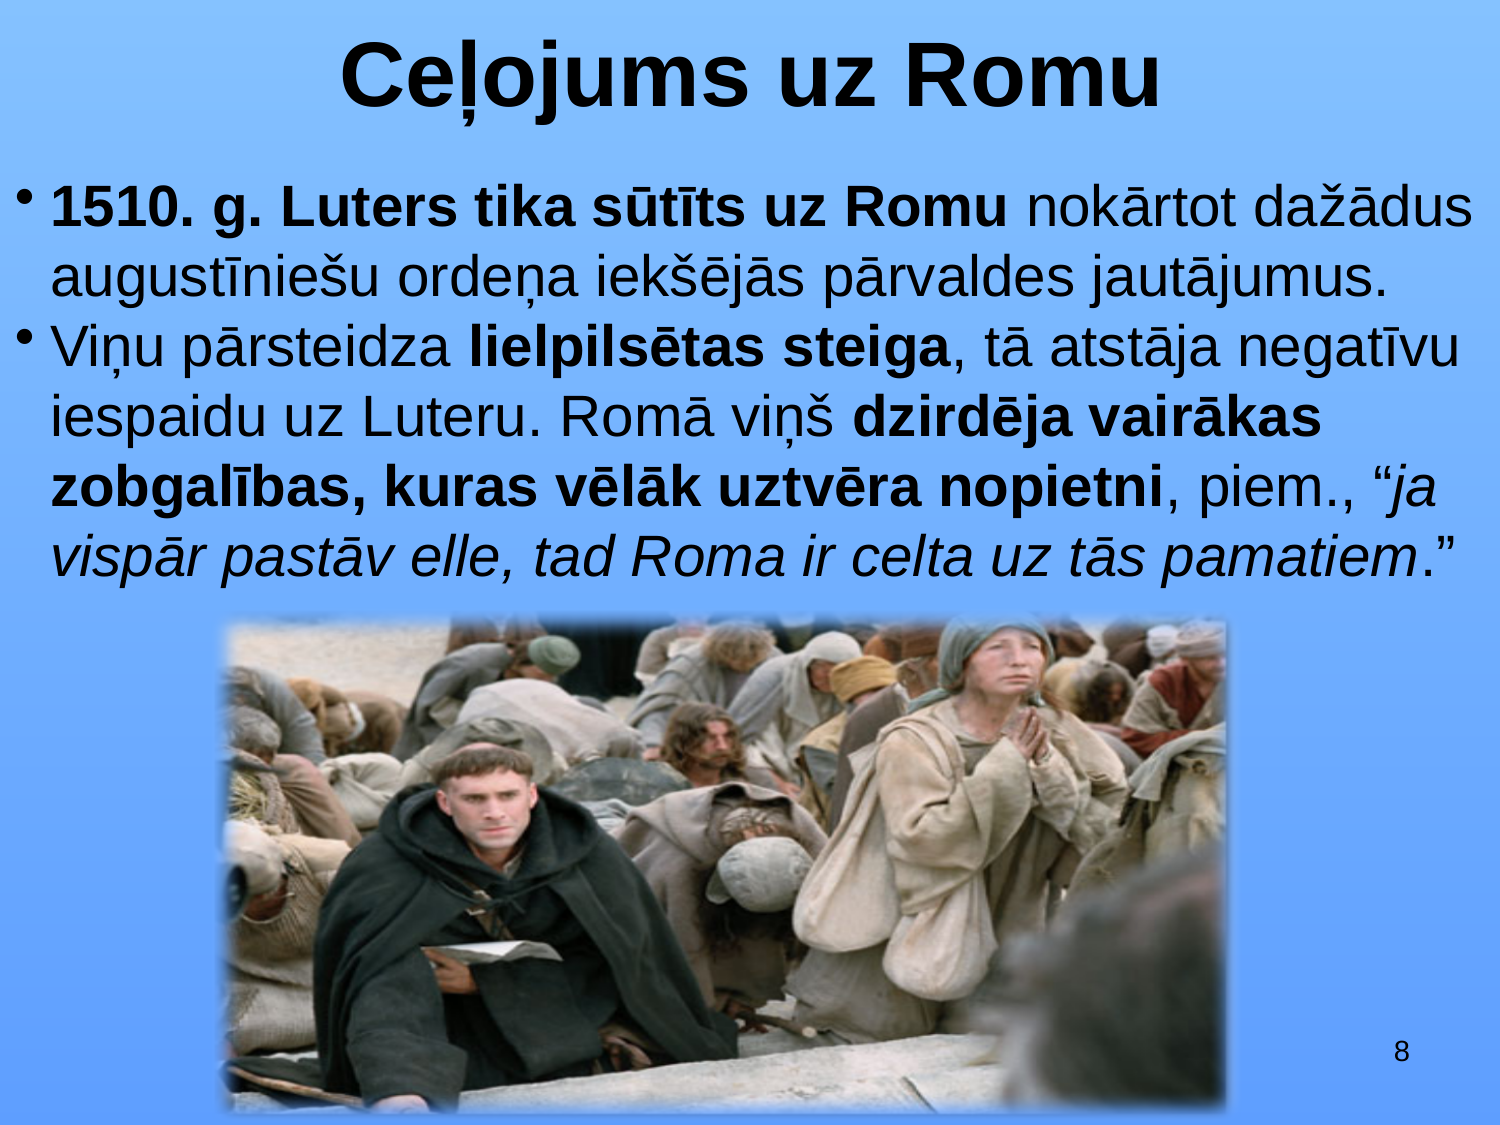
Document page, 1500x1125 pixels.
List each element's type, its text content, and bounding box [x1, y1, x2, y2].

text_box 1510. g. Luters tika sūtīts uz Romu nokārtot dažādus augustīniešu ordeņa iekšējās pārvaldes jautājumus. Viņu pārsteidza lielpilsētas steiga, tā atstāja negatīvu iespaidu uz Luteru. Romā viņš dzirdēja vairākas zobgalības, kuras vēlāk uztvēra nopietni, piem., “ja vispār pastāv elle, tad Roma ir celta uz tās pamatiem.” [0, 160, 1500, 596]
slide_number 8 [1246, 1024, 1426, 1103]
title Ceļojums uz Romu [76, 0, 1428, 140]
picture [210, 607, 1243, 1125]
